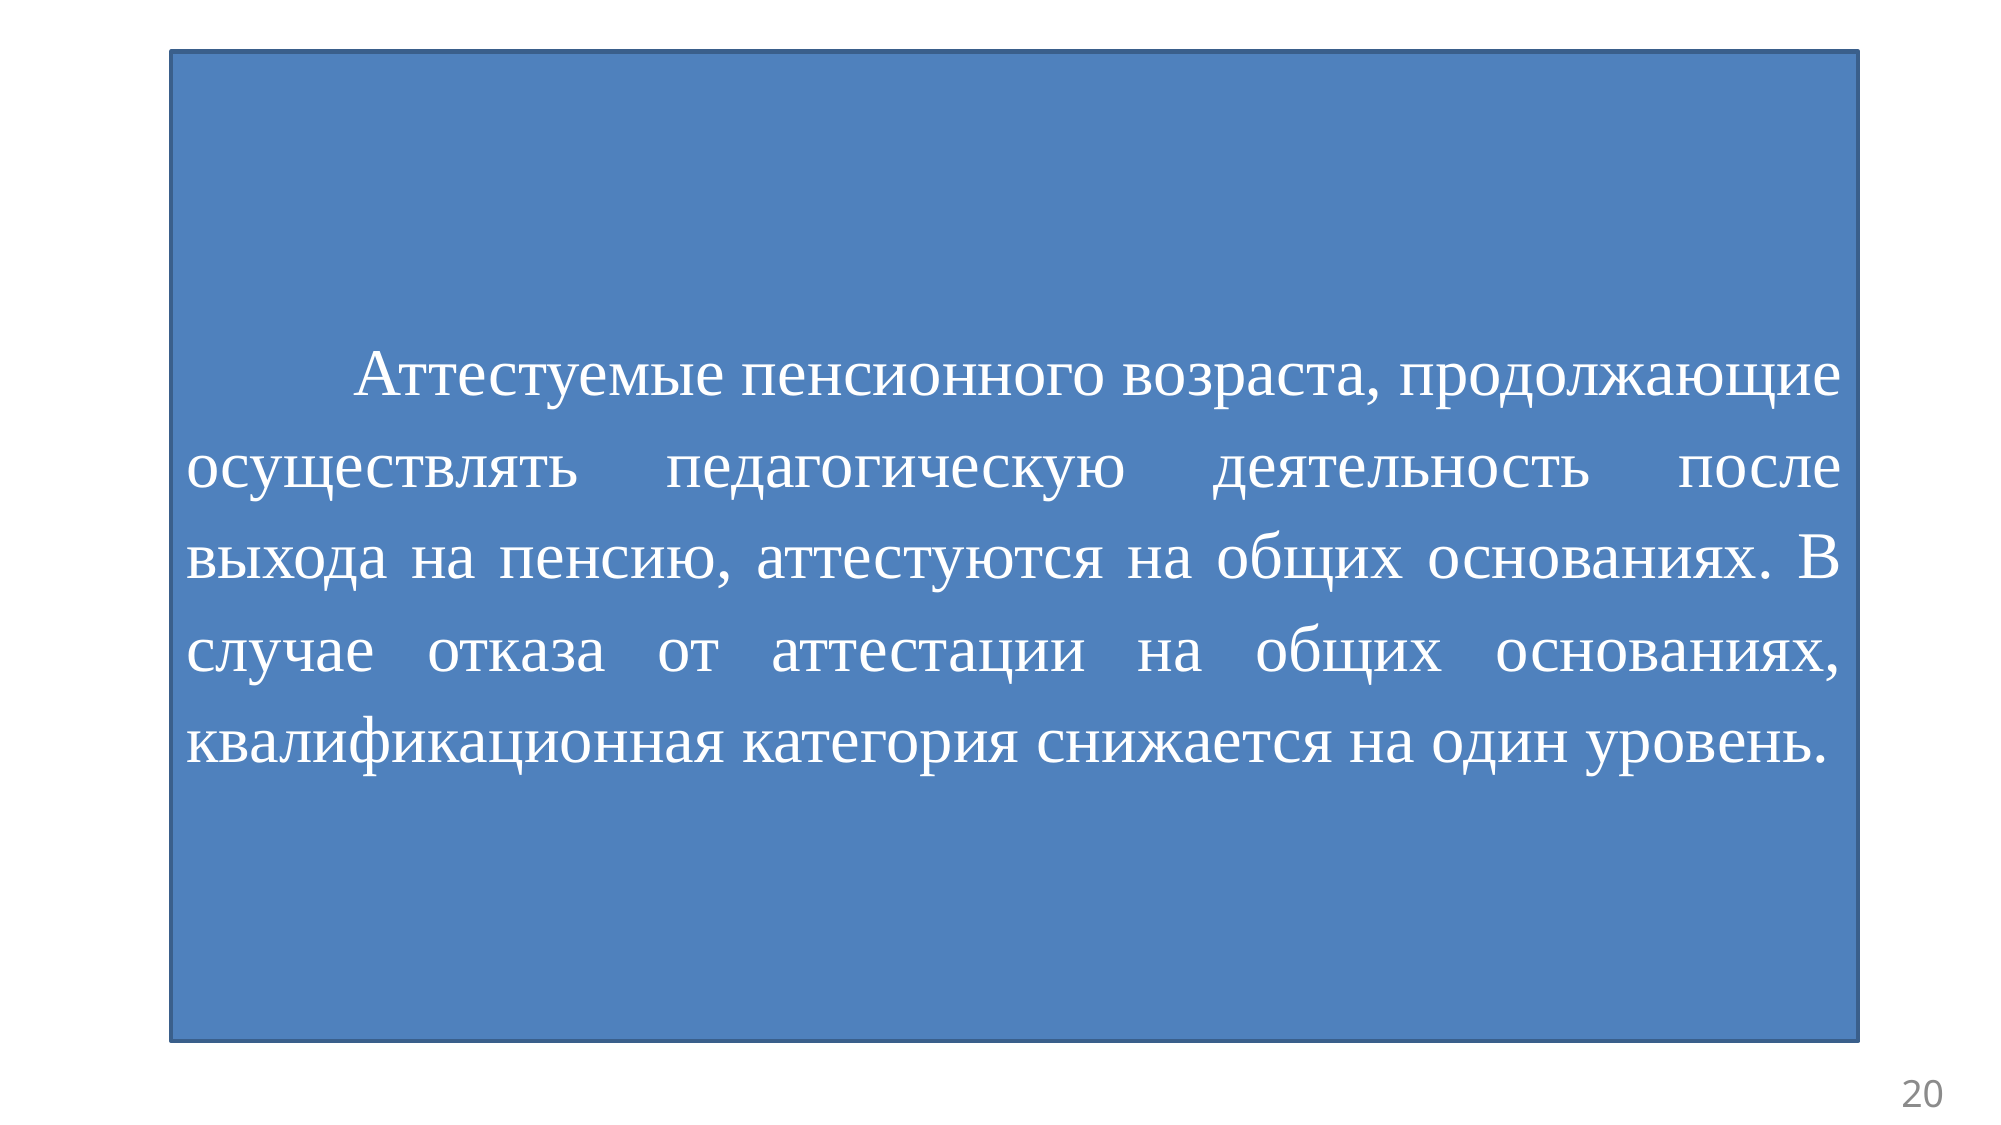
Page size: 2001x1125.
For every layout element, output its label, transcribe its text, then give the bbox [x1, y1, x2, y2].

text_box Аттестуемые пенсионного возраста, продолжающие осуществлять педагогическую деятельность после выхода на пенсию, аттестуются на общих основаниях. В случае отказа от аттестации на общих основаниях, квалификационная категория снижается на один уровень. [169, 49, 1860, 1043]
slide_number 20 [1492, 1065, 1960, 1125]
